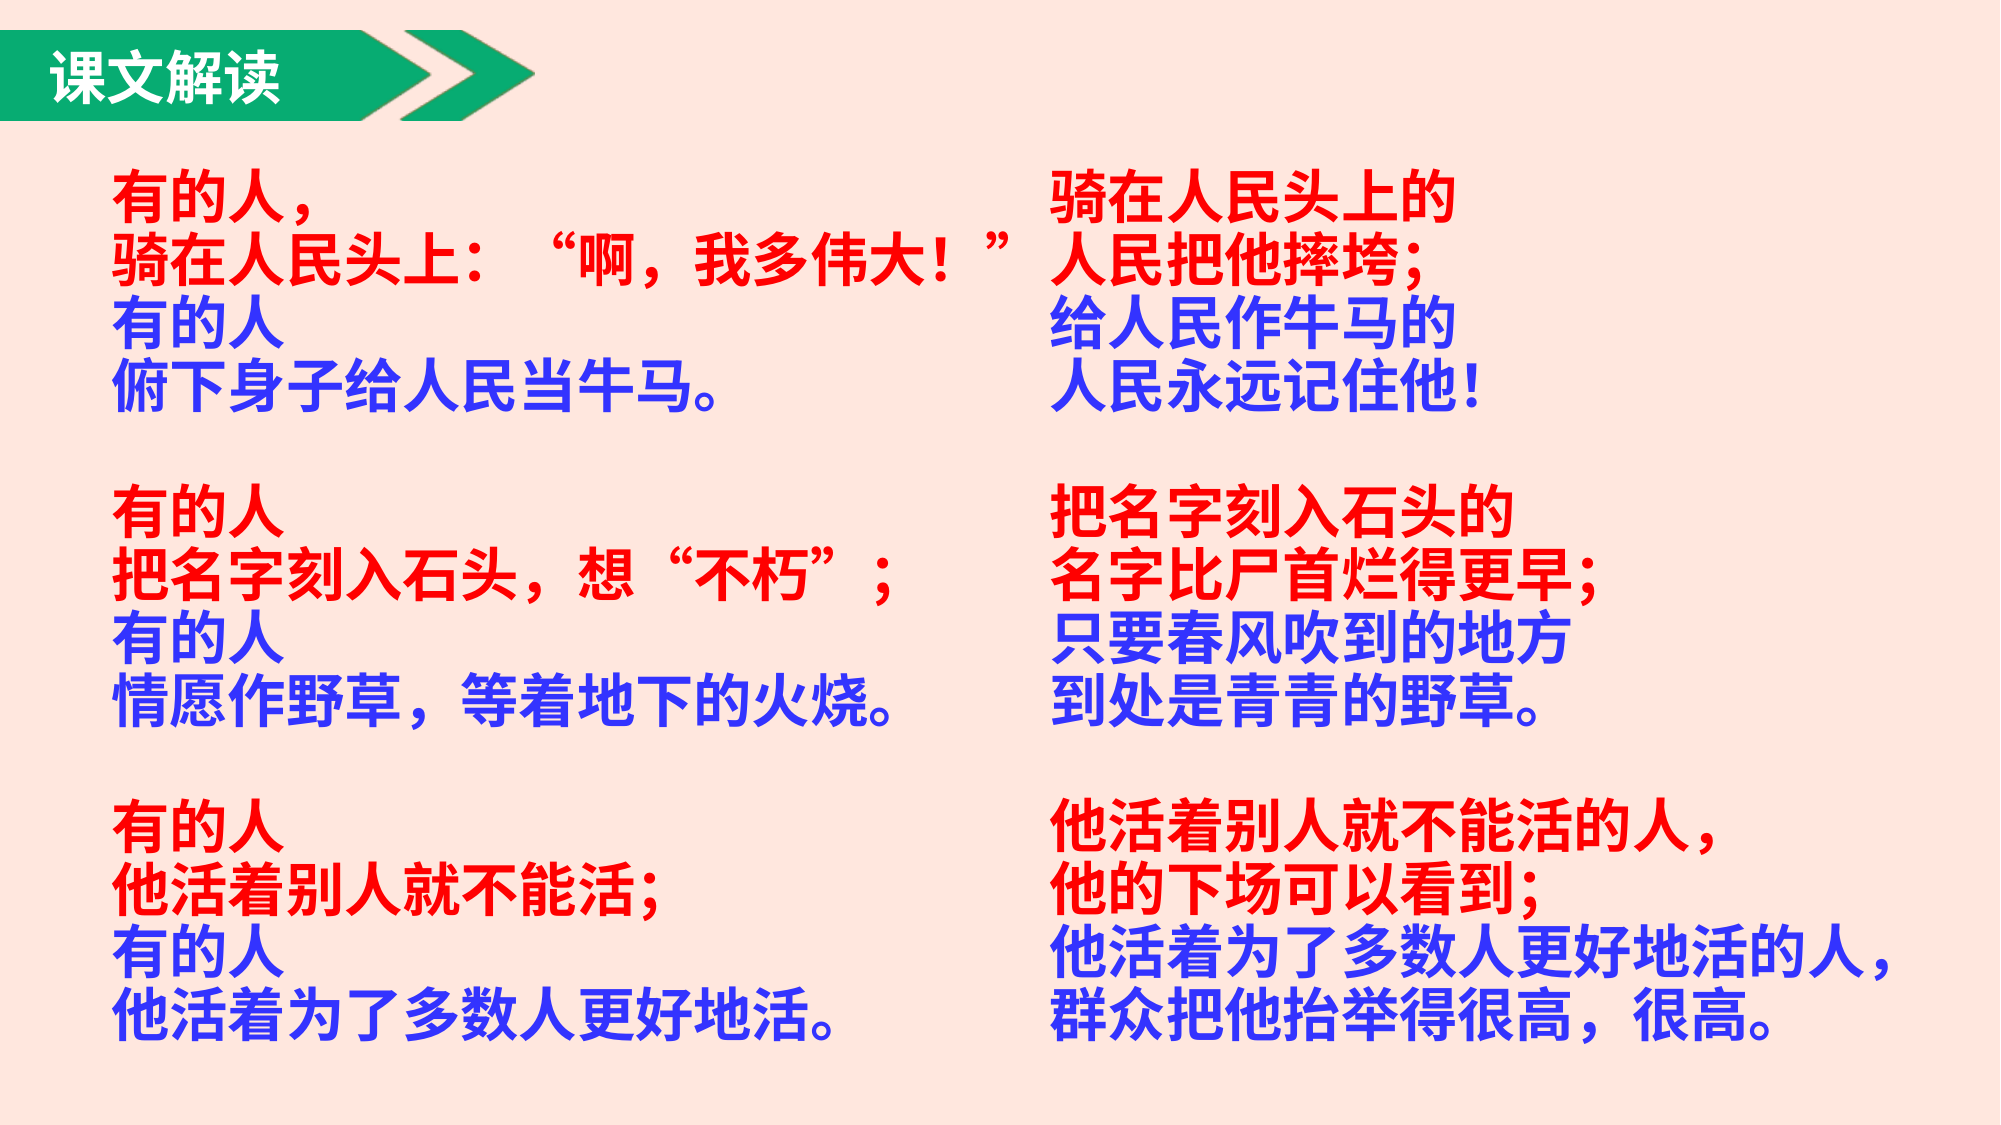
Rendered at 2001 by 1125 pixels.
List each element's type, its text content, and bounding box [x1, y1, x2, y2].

text_box 骑在人民头上的 人民把他摔垮； 给人民作牛马的 人民永远记住他！ 把名字刻入石头的 名字比尸首烂得更早； 只要春风吹到的地方 到处是青青的野草。 他活着别人就不能活的人， 他的下场可以看到； 他活着为了多数人更好地活的人， 群众把他抬举得很高，很高。 [1059, 160, 1952, 1057]
picture [0, 30, 535, 121]
text_box 有的人， 骑在人民头上：“啊，我多伟大！” 有的人 俯下身子给人民当牛马。 有的人 把名字刻入石头，想“不朽”； 有的人 情愿作野草，等着地下的火烧。 有的人 他活着别人就不能活； 有的人 他活着为了多数人更好地活。 [96, 160, 1059, 1125]
text_box 课文解读 [33, 33, 325, 119]
